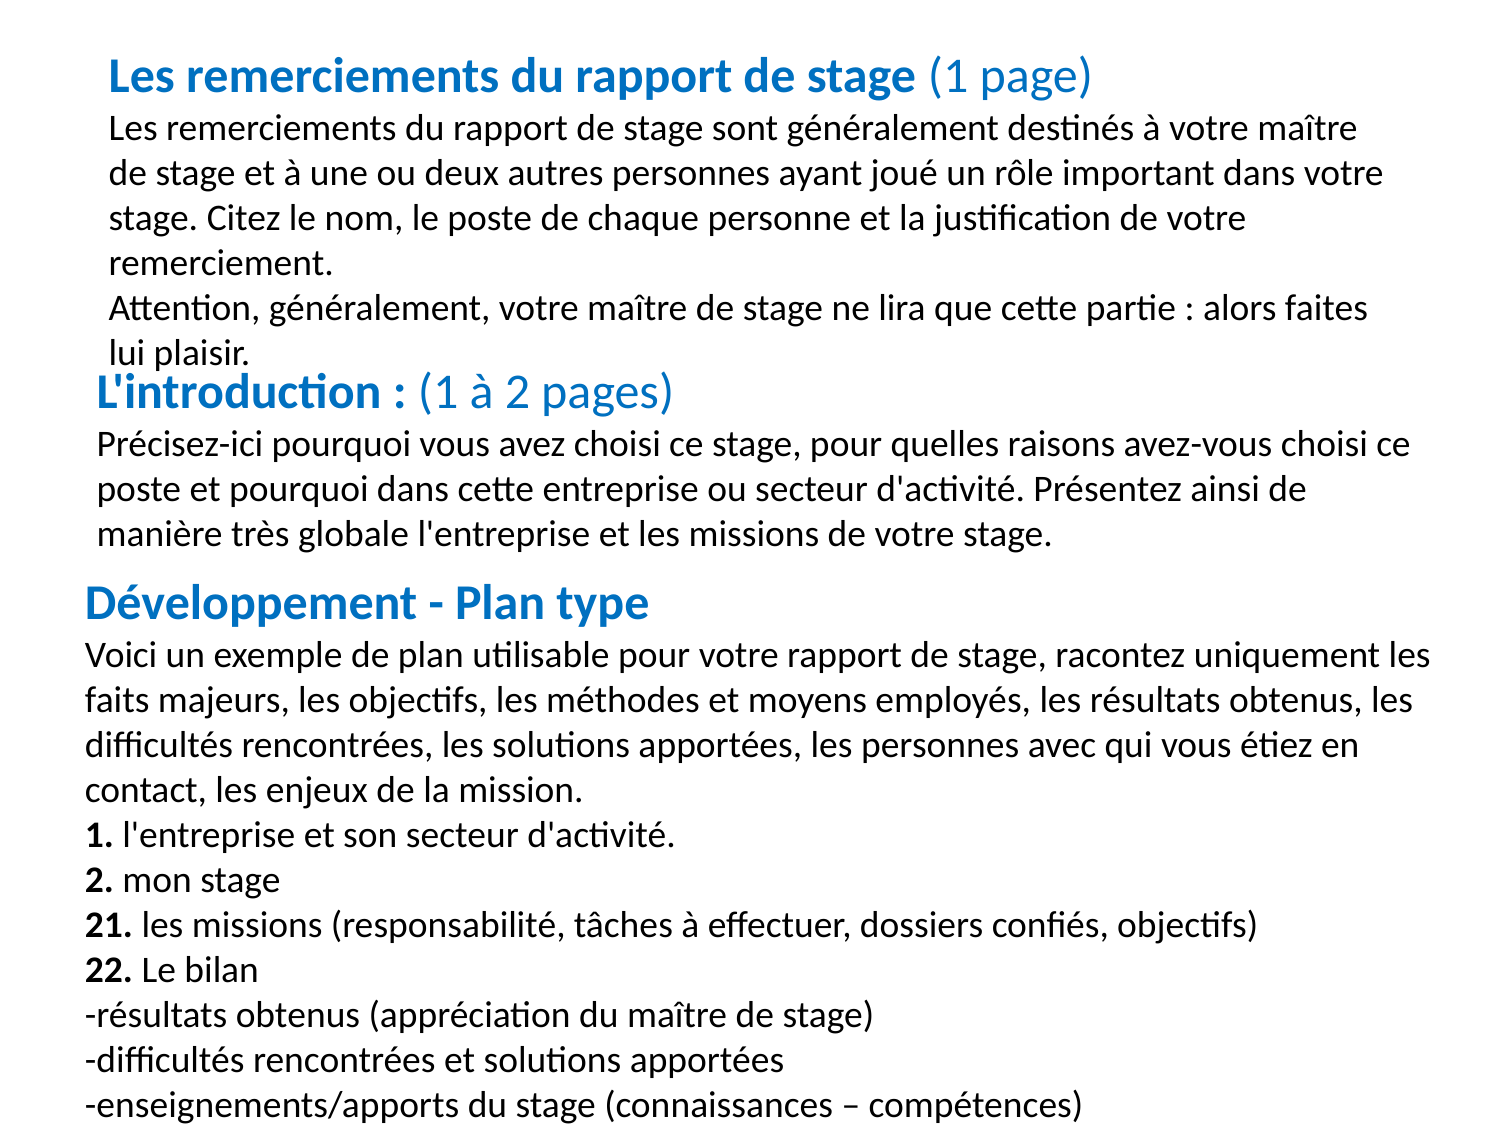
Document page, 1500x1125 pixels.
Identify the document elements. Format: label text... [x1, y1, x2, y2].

text_box L'introduction : (1 à 2 pages) Précisez-ici pourquoi vous avez choisi ce stage, pour quelles raisons avez-vous choisi ce poste et pourquoi dans cette entreprise ou secteur d'activité. Présentez ainsi de manière très globale l'entreprise et les missions de votre stage. [81, 351, 1430, 562]
text_box Les remerciements du rapport de stage (1 page) Les remerciements du rapport de stage sont généralement destinés à votre maître de stage et à une ou deux autres personnes ayant joué un rôle important dans votre stage. Citez le nom, le poste de chaque personne et la justification de votre remerciement. Attention, généralement, votre maître de stage ne lira que cette partie : alors faites lui plaisir. [93, 35, 1407, 351]
text_box Développement - Plan type Voici un exemple de plan utilisable pour votre rapport de stage, racontez uniquement les faits majeurs, les objectifs, les méthodes et moyens employés, les résultats obtenus, les difficultés rencontrées, les solutions apportées, les personnes avec qui vous étiez en contact, les enjeux de la mission. 1. l'entreprise et son secteur d'activité. 2. mon stage 21. les missions (responsabilité, tâches à effectuer, dossiers confiés, objectifs) 22. Le bilan -résultats obtenus (appréciation du maître de stage) -difficultés rencontrées et solutions apportées -enseignements/apports du stage (connaissances – compétences) [70, 562, 1454, 1125]
